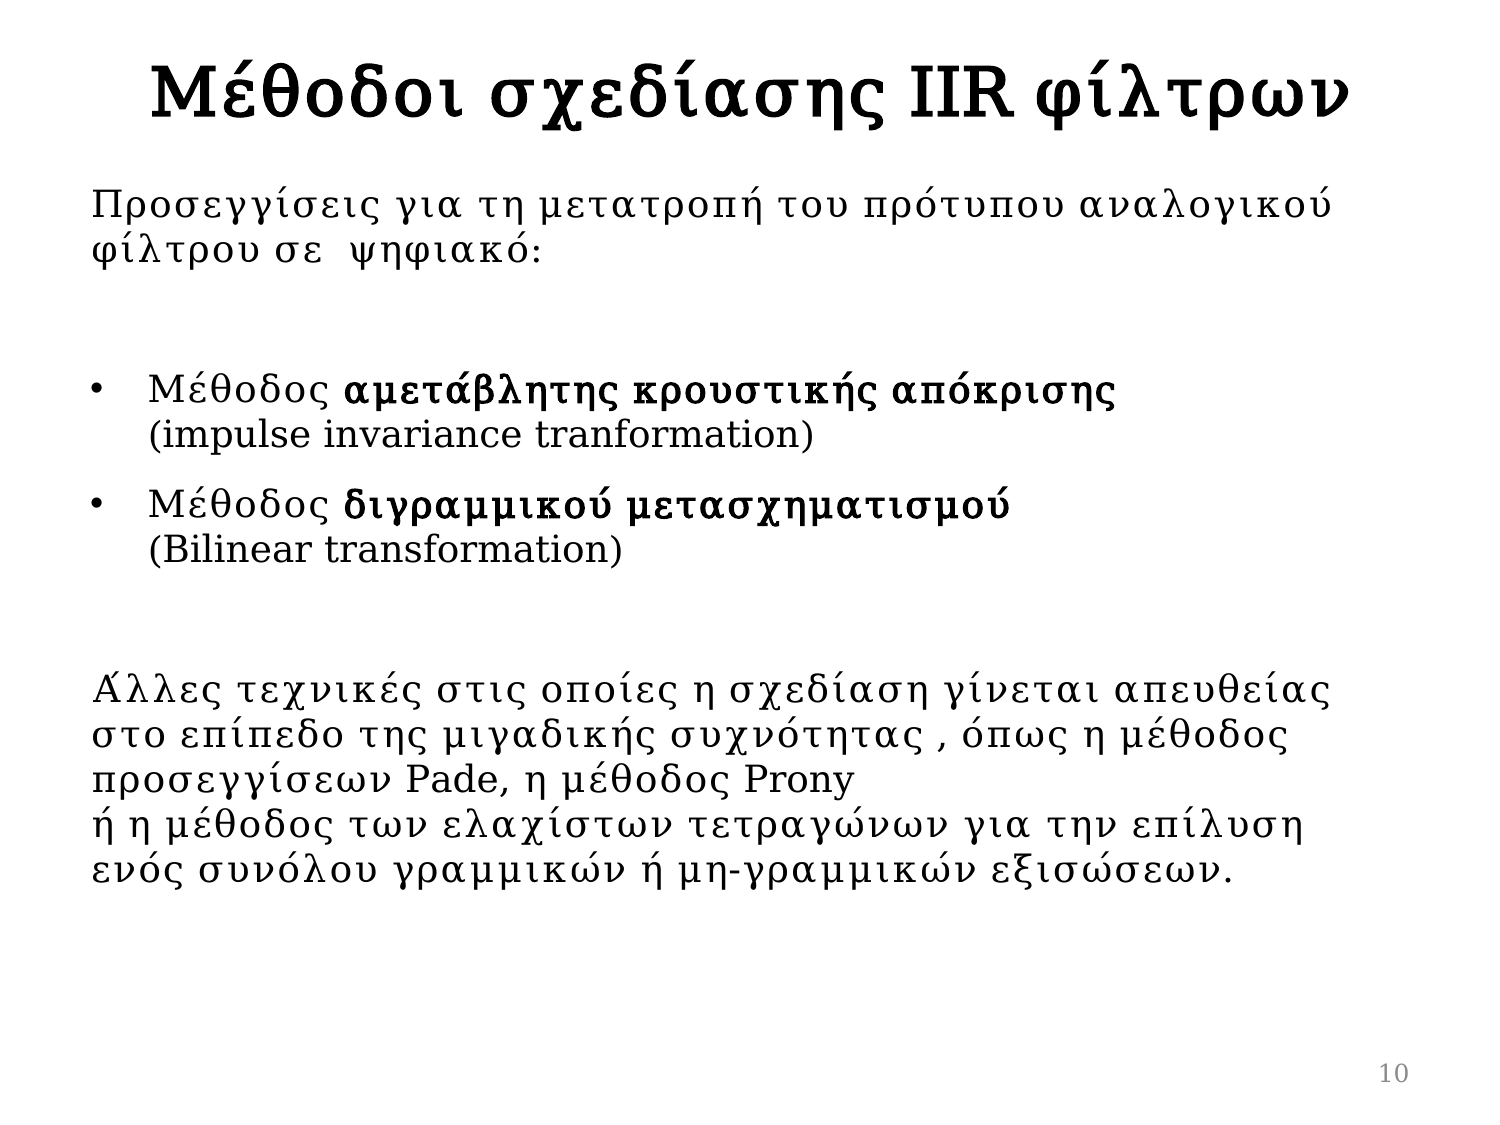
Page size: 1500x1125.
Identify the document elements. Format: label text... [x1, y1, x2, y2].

title Μέθοδοι σχεδίασης IIR φίλτρων [75, 19, 1425, 159]
slide_number 10 [1222, 1042, 1425, 1103]
